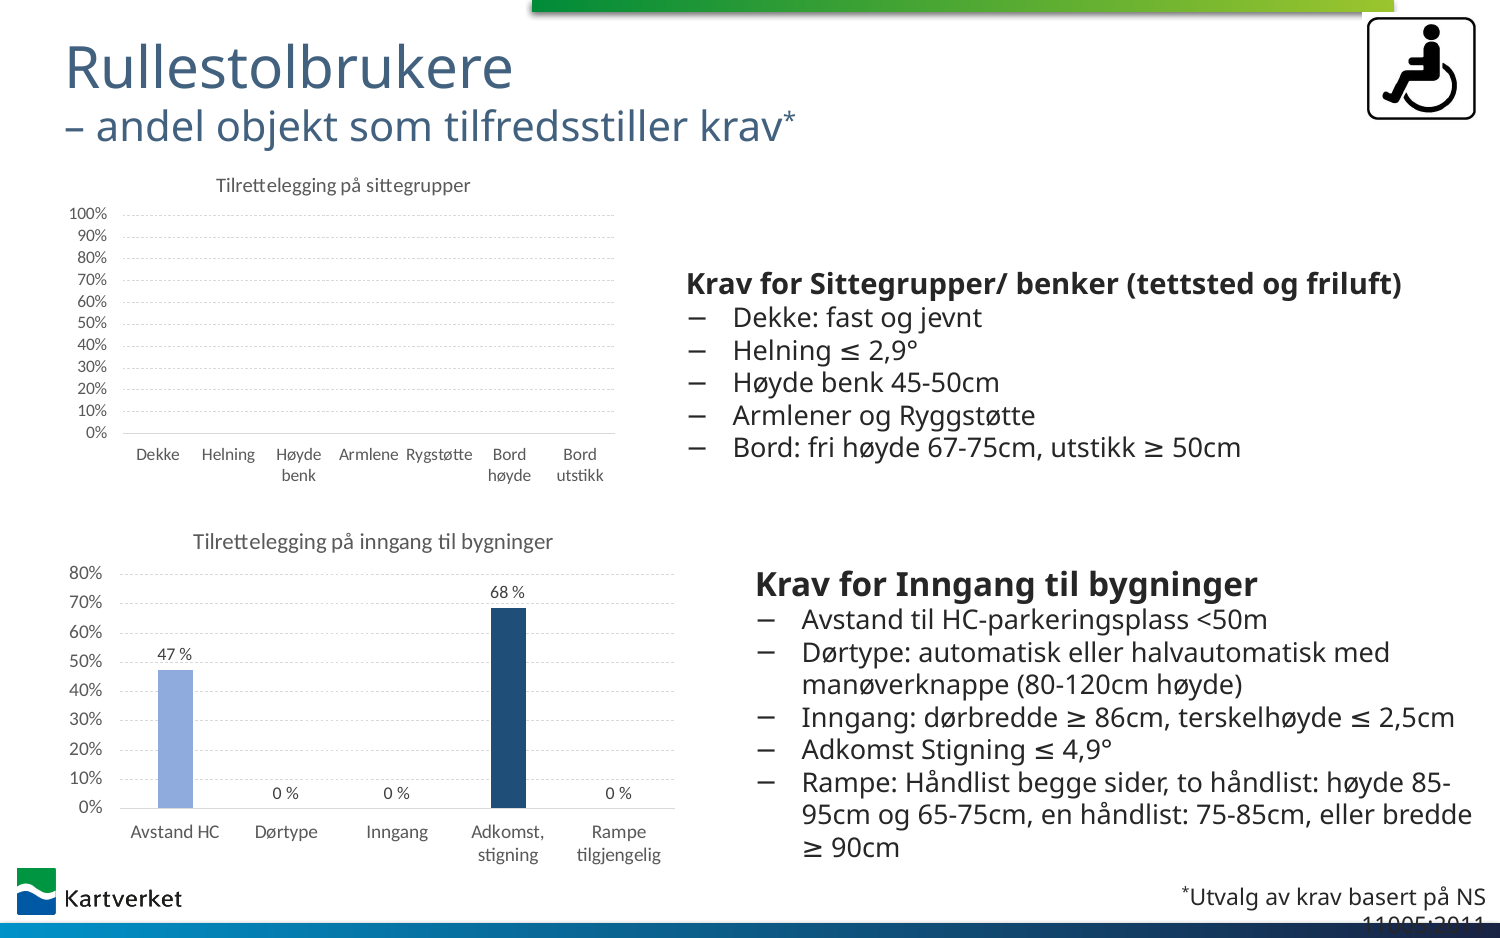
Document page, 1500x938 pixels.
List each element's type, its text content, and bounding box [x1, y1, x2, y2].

picture [62, 166, 625, 492]
text_box Krav for Inngang til bygninger Avstand til HC-parkeringsplass <50m Dørtype: automatisk eller halvautomatisk med manøverknappe (80-120cm høyde) Inngang: dørbredde ≥ 86cm, terskelhøyde ≤ 2,5cm Adkomst Stigning ≤ 4,9° Rampe: Håndlist begge sider, to håndlist: høyde 85-95cm og 65-75cm, en håndlist: 75-85cm, eller bredde ≥ 90cm [740, 555, 1491, 870]
text_box Rullestolbrukere – andel objekt som tilfredsstiller krav* [49, 25, 1431, 158]
picture [1362, 12, 1481, 126]
picture [62, 520, 685, 874]
text_box Krav for Sittegrupper/ benker (tettsted og friluft) Dekke: fast og jevnt Helning ≤ 2,9° Høyde benk 45-50cm Armlener og Ryggstøtte Bord: fri høyde 67-75cm, utstikk ≥ 50cm [670, 258, 1418, 471]
text_box *Utvalg av krav basert på NS 11005:2011 [1068, 873, 1500, 938]
